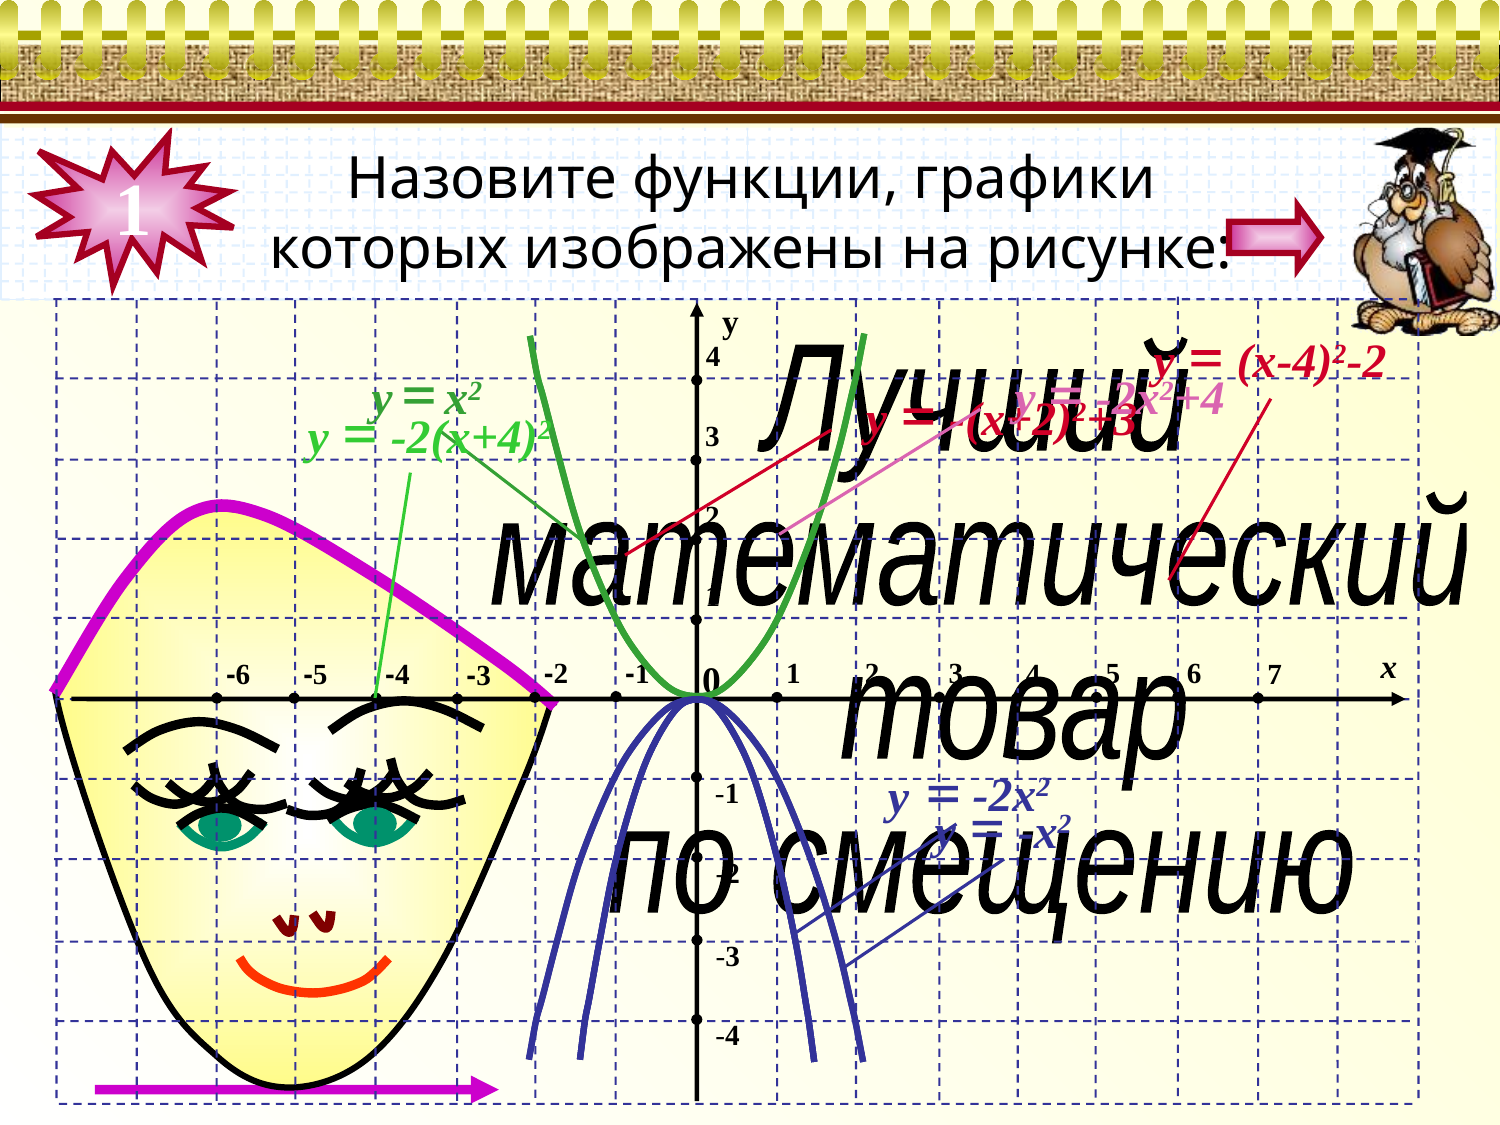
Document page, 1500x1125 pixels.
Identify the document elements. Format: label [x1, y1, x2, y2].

text_box [624, 382, 1157, 556]
text_box [358, 361, 583, 398]
text_box [0, 87, 1500, 119]
text_box [795, 759, 1108, 933]
picture [1351, 122, 1500, 336]
text_box [843, 795, 1141, 968]
text_box [1139, 324, 1444, 581]
text_box [0, 0, 1500, 80]
text_box [0, 126, 1346, 301]
text_box [778, 361, 1298, 535]
text_box [293, 400, 598, 699]
text_box [53, 296, 1419, 1107]
